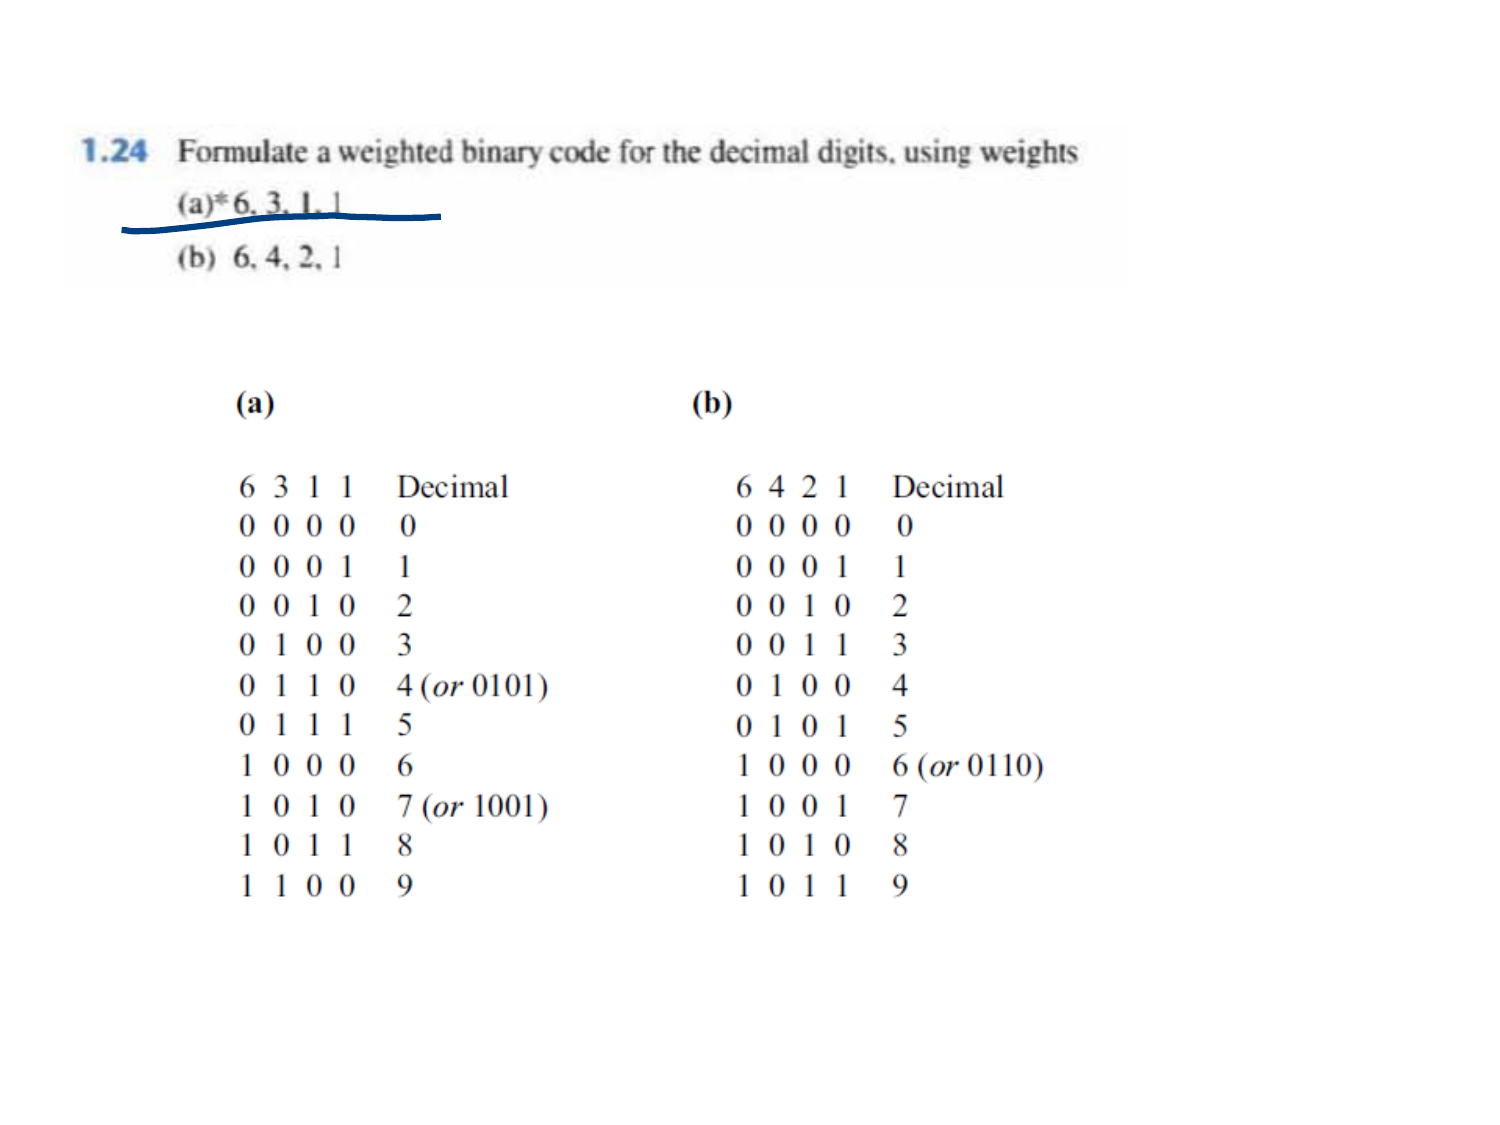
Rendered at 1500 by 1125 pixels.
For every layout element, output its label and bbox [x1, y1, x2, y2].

picture [199, 374, 1098, 940]
picture [62, 124, 1130, 288]
